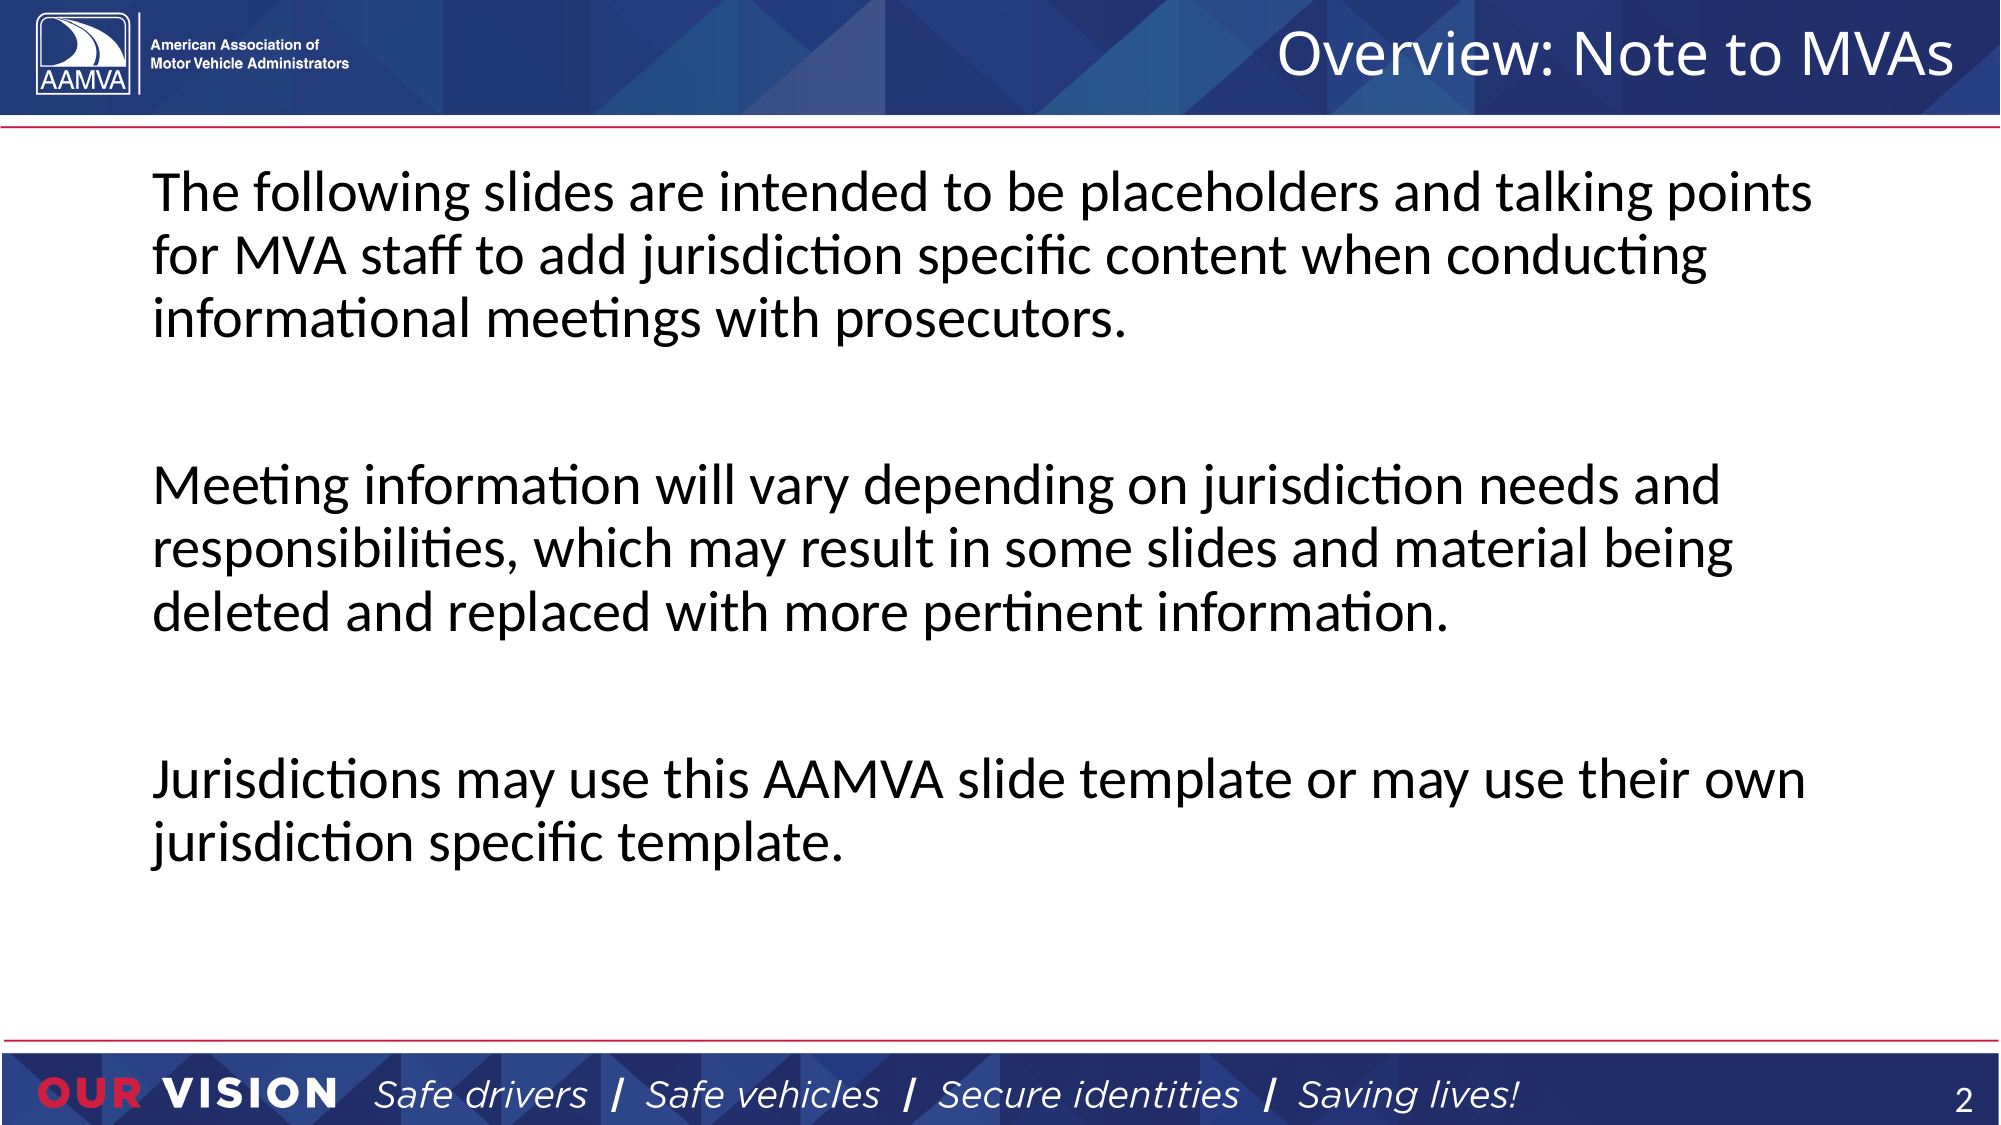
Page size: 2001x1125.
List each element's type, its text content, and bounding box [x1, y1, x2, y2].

slide_number 2 [1538, 1067, 1989, 1125]
picture [0, 0, 2000, 136]
title Overview: Note to MVAs [447, 15, 1972, 97]
picture [0, 996, 2000, 1125]
list The following slides are intended to be placeholders and talking points for MVA staff to add jurisdiction specific content when conducting informational meetings with prosecutors. Meeting information will vary depending on jurisdiction needs and responsibilities, which may result in some slides and material being deleted and replaced with more pertinent information. Jurisdictions may use this AAMVA slide template or may use their own jurisdiction specific template. [137, 153, 1863, 997]
